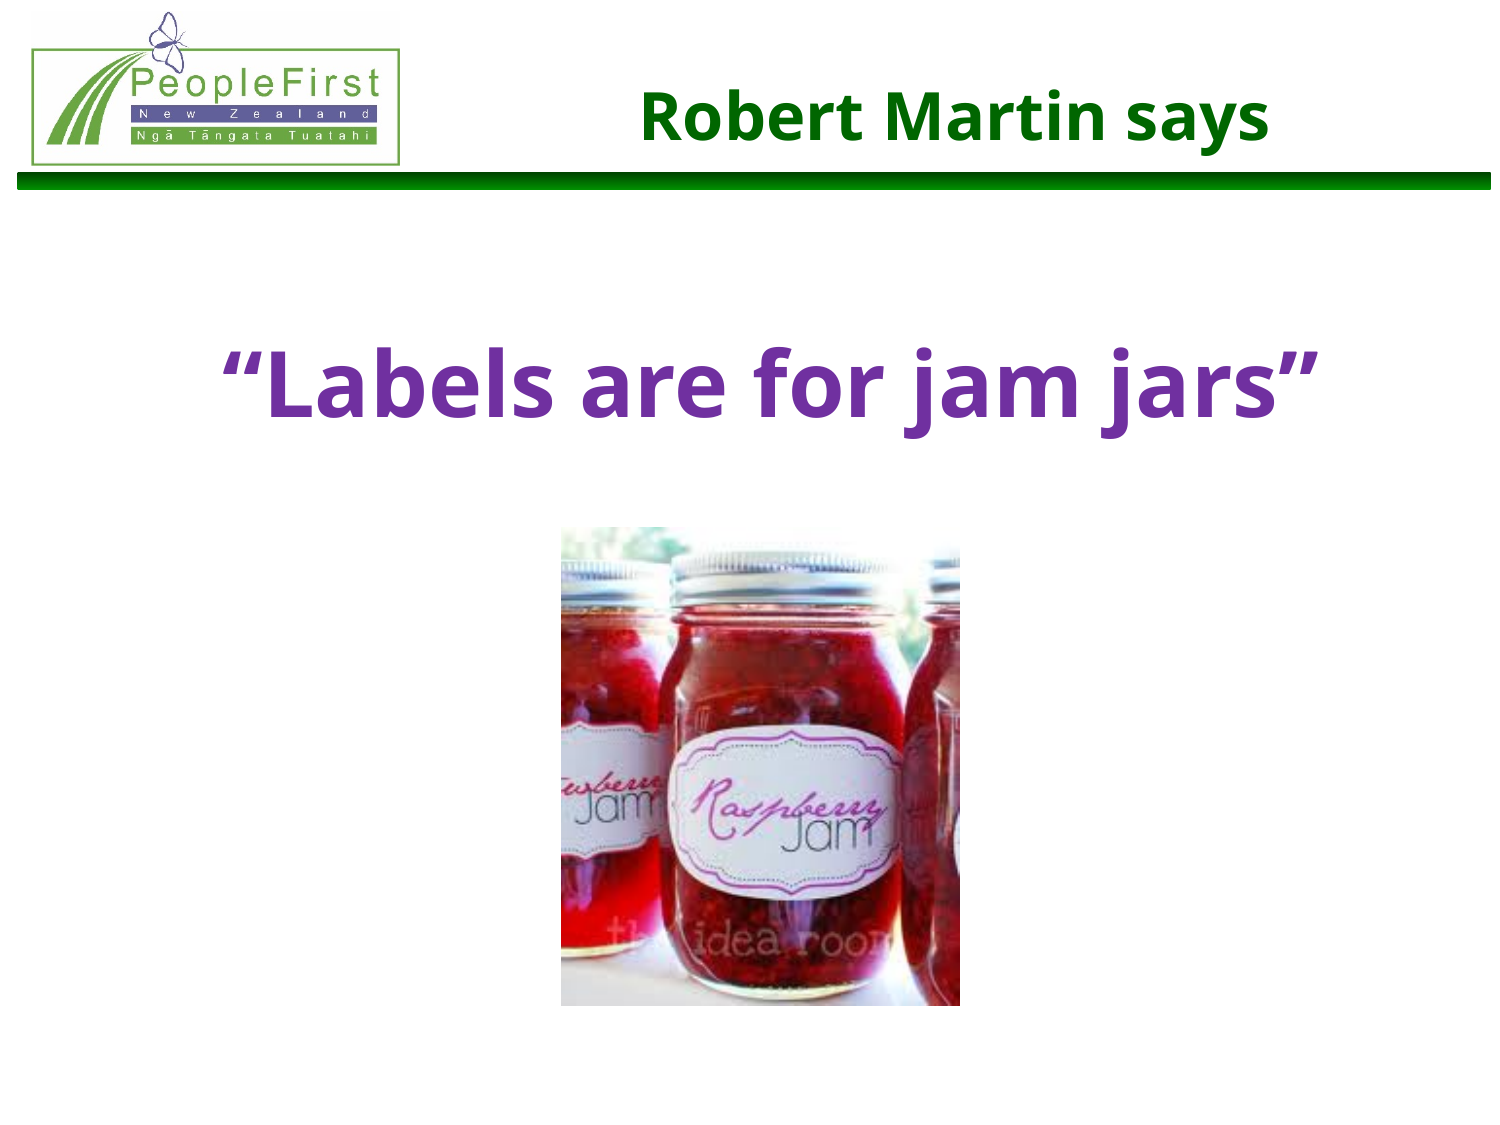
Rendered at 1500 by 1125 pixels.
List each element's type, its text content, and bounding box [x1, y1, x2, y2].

list “Labels are for jam jars” [88, 220, 1469, 1006]
picture [560, 526, 961, 1007]
title Robert Martin says [419, 66, 1491, 145]
picture [31, 11, 400, 166]
